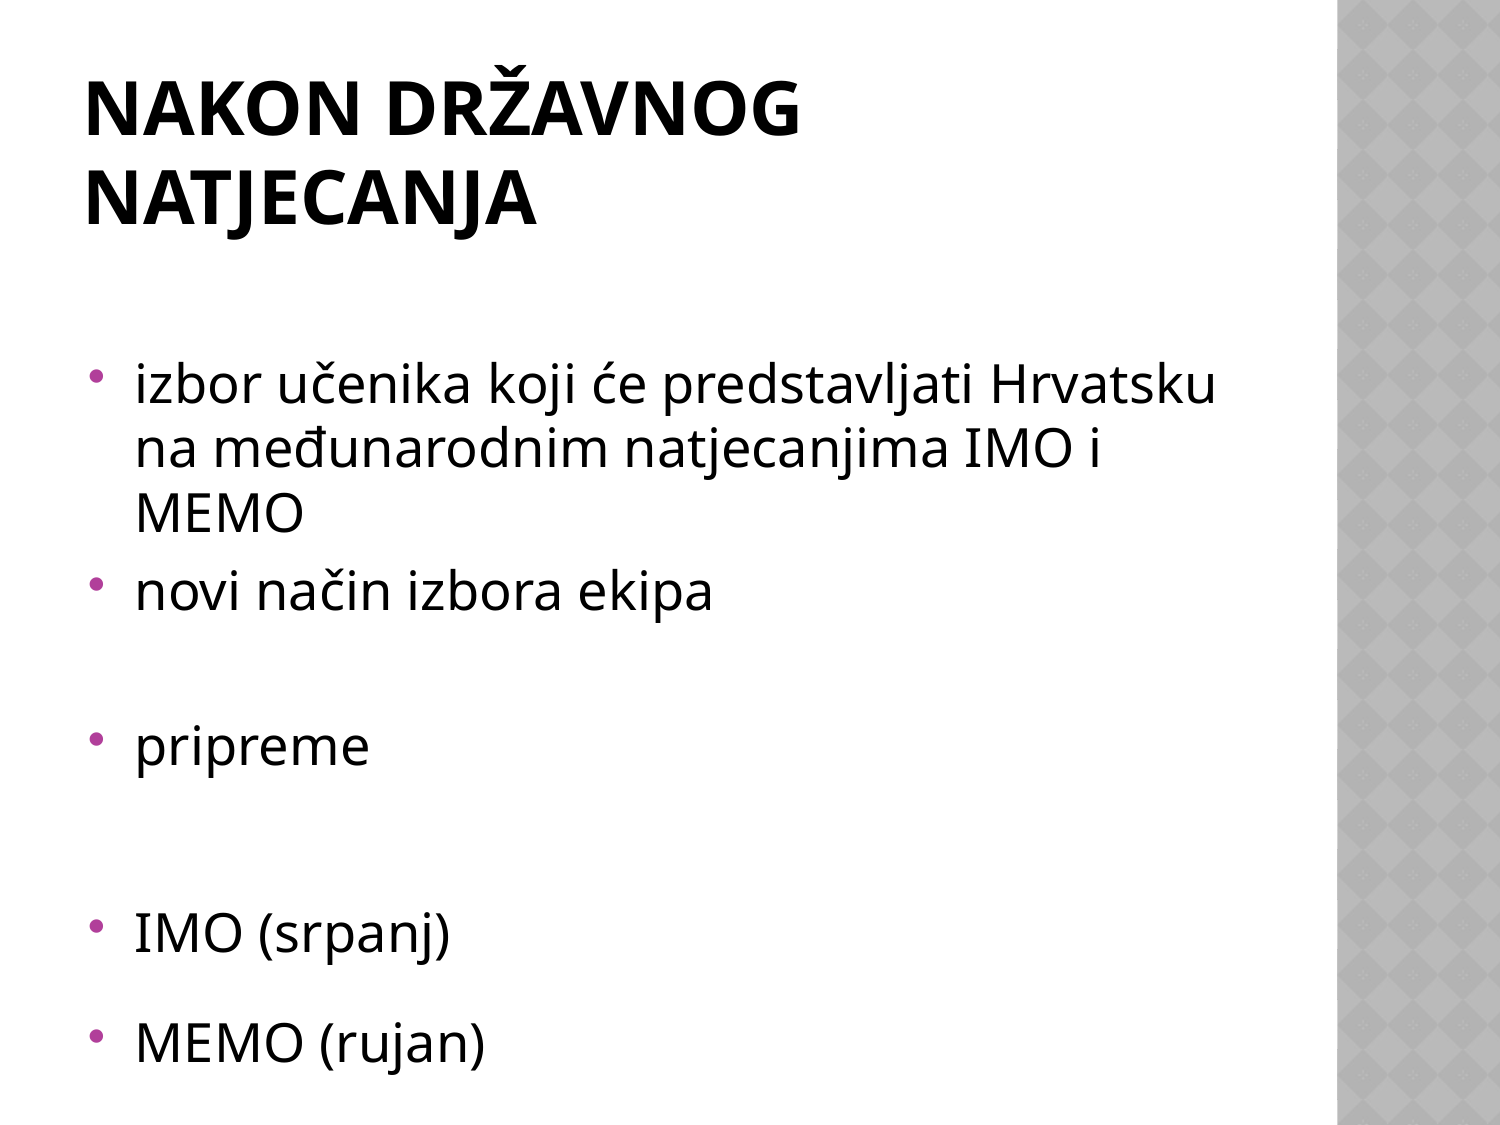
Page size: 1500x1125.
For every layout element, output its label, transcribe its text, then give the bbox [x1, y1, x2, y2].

list izbor učenika koji će predstavljati Hrvatsku na međunarodnim natjecanjima IMO i MEMO novi način izbora ekipa pripreme IMO (srpanj) MEMO (rujan) [75, 264, 1263, 1059]
title NAkon Državnog natjecanja [75, 52, 1263, 240]
